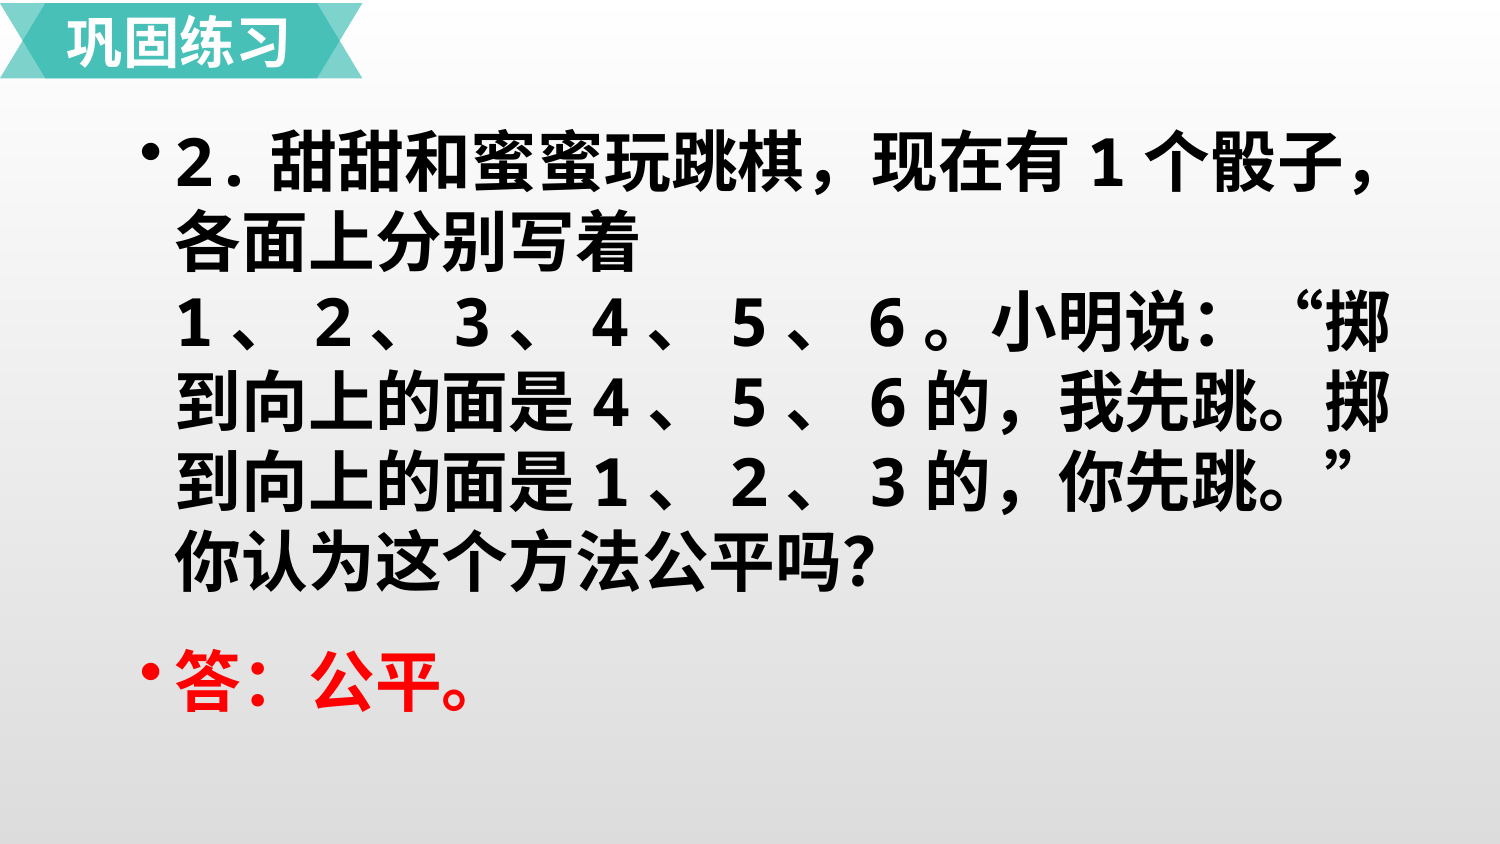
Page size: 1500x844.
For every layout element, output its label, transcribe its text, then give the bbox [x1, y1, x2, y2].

subtitle 2.甜甜和蜜蜜玩跳棋，现在有1个骰子，各面上分别写着1、2、3、4、5、6。小明说：“掷到向上的面是4、5、6的，我先跳。掷到向上的面是1、2、3的，你先跳。”你认为这个方法公平吗？ 答：公平。 [124, 112, 1452, 670]
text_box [0, 0, 363, 84]
